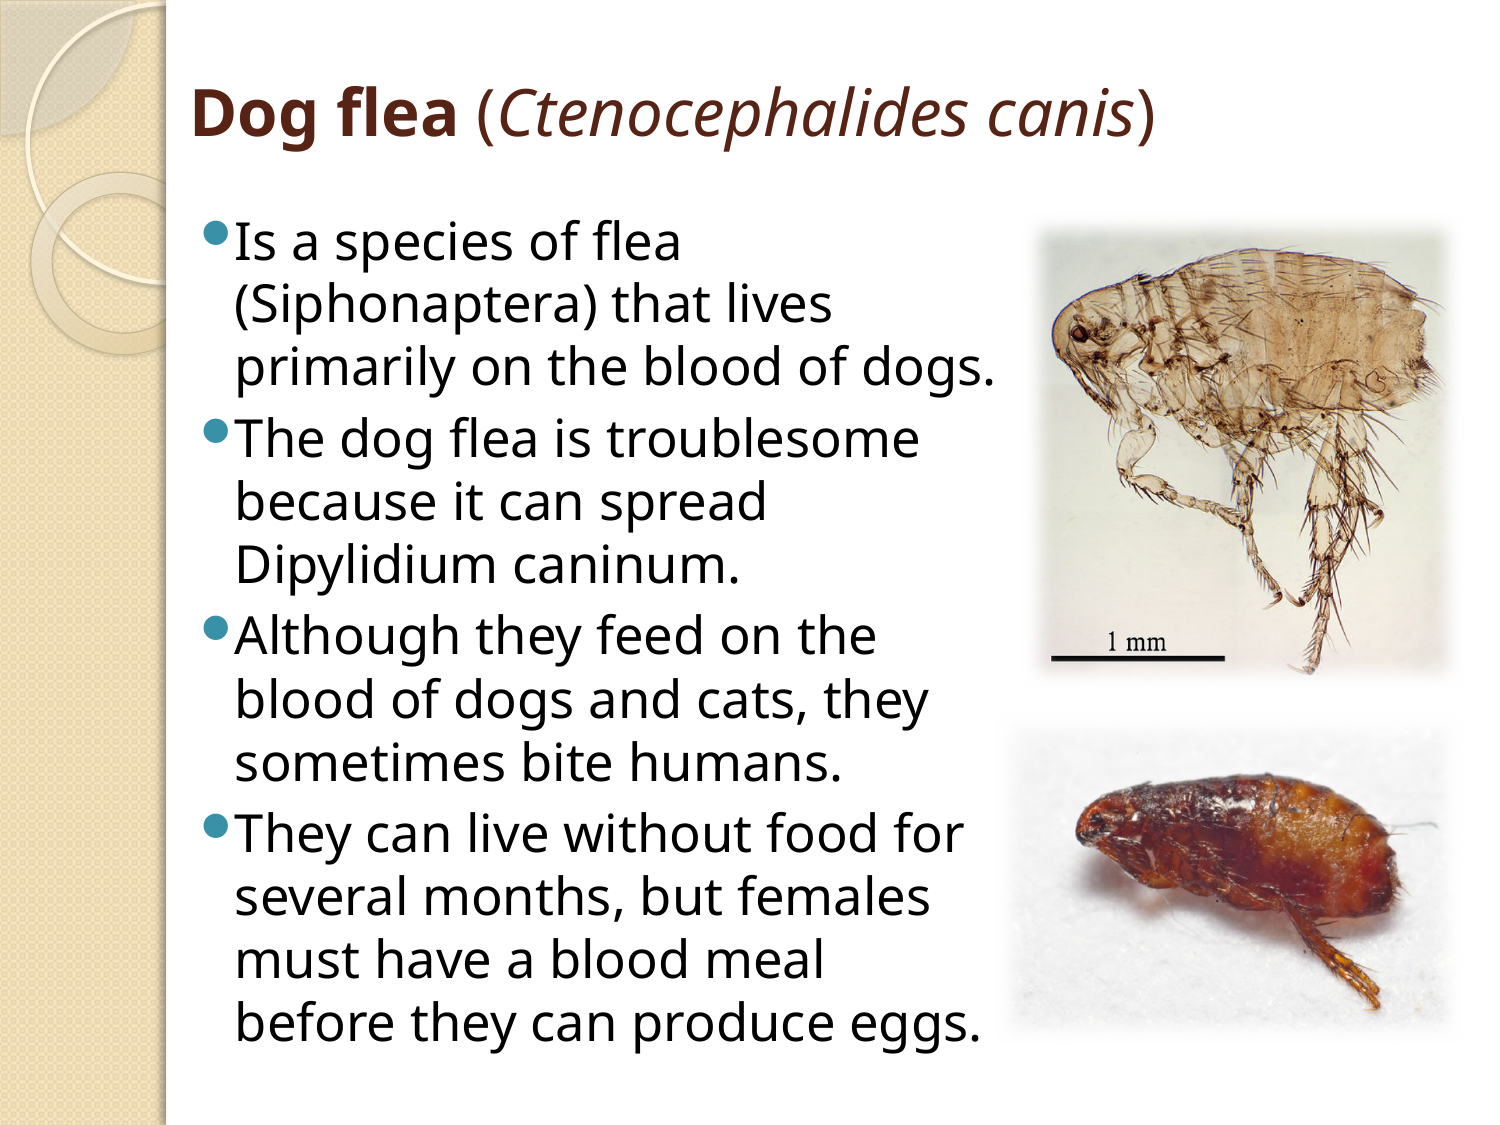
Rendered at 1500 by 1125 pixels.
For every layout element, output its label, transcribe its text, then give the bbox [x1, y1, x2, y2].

list Is a species of flea (Siphonaptera) that lives primarily on the blood of dogs. The dog flea is troublesome because it can spread Dipylidium caninum. Although they feed on the blood of dogs and cats, they sometimes bite humans. They can live without food for several months, but females must have a blood meal before they can produce eggs. [174, 200, 1013, 1113]
picture [1022, 212, 1464, 689]
title Dog flea (Ctenocephalides canis) [174, 45, 1275, 175]
picture [994, 712, 1464, 1045]
